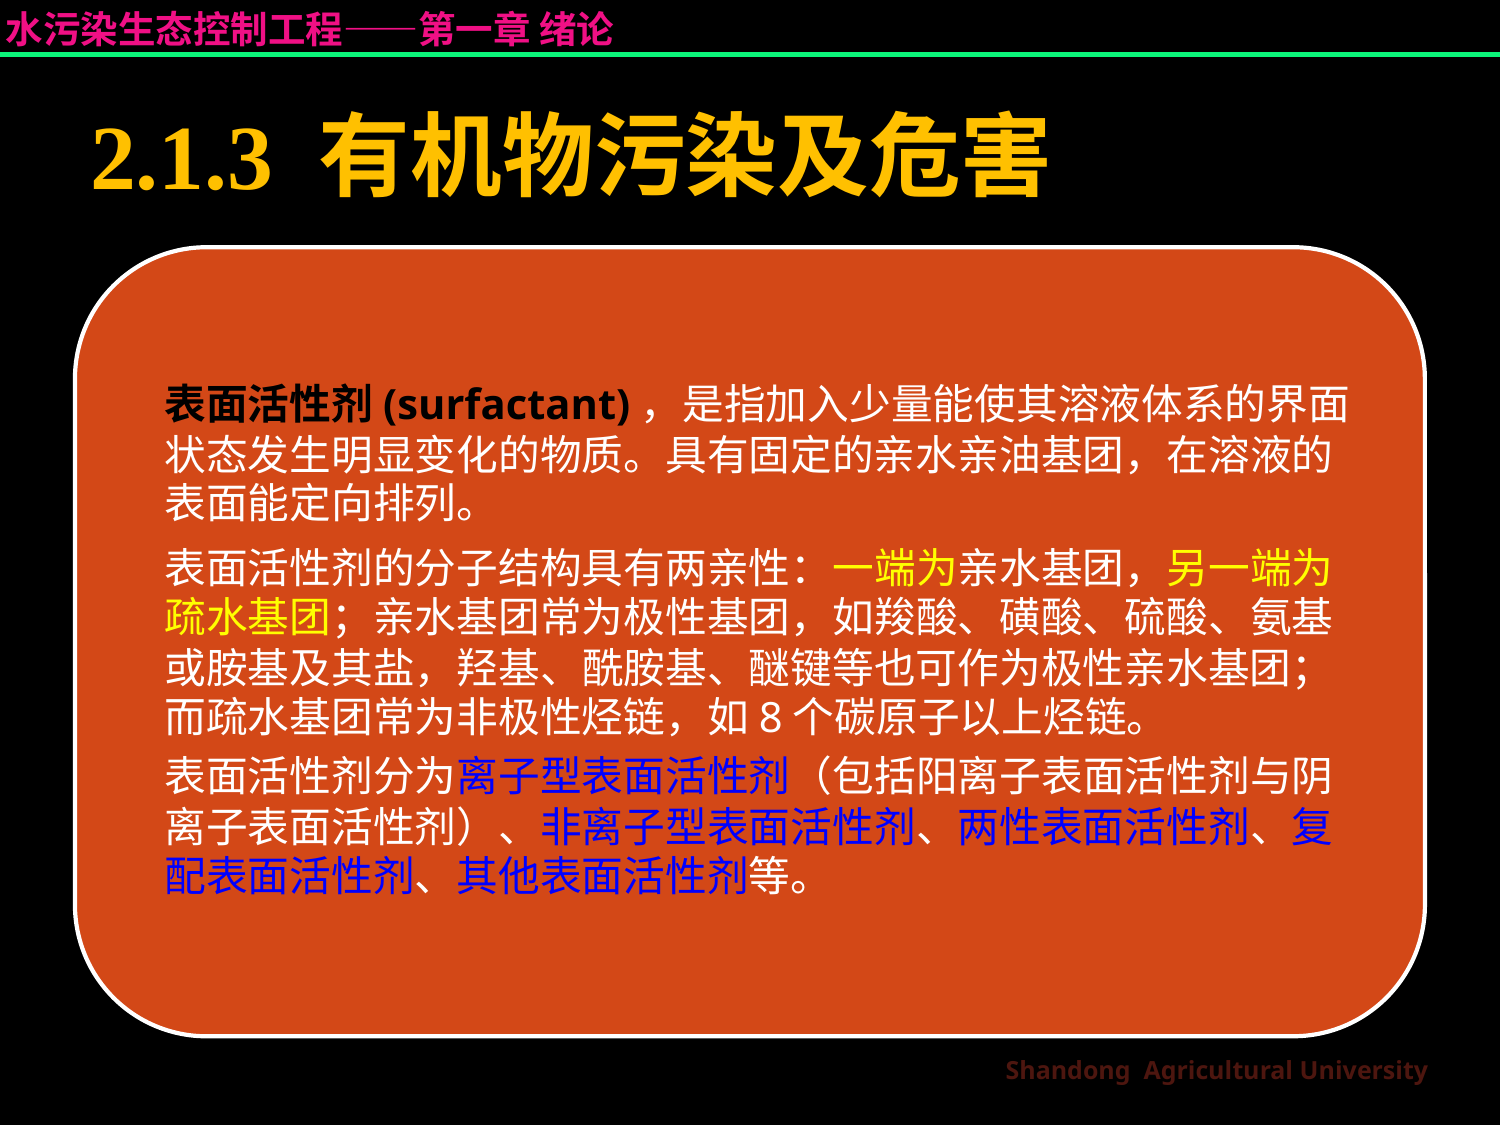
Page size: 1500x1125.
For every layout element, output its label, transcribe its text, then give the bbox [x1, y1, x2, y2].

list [74, 246, 1426, 1037]
title 2.1.3 有机物污染及危害 [75, 59, 1425, 246]
